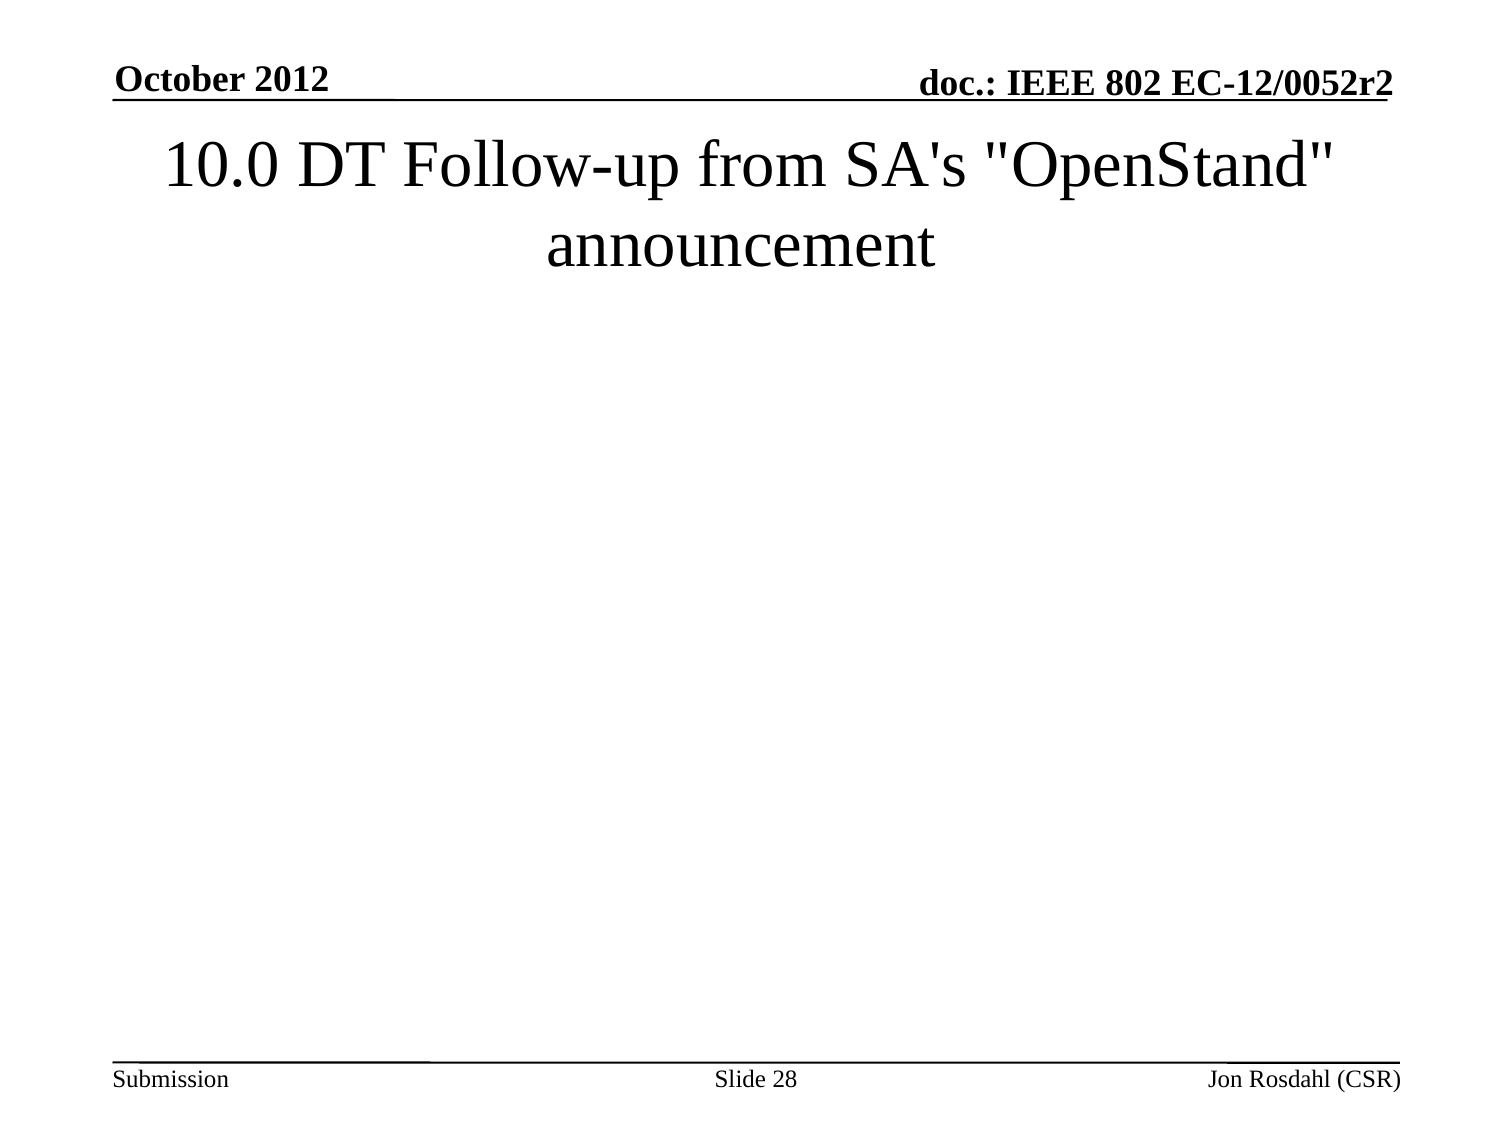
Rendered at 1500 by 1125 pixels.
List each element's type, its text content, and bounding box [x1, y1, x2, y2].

footer Jon Rosdahl (CSR) [878, 1061, 1402, 1093]
title 10.0 DT Follow-up from SA's "OpenStand" announcement [112, 112, 1388, 288]
slide_number Slide 28 [712, 1061, 800, 1123]
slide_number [114, 54, 423, 100]
